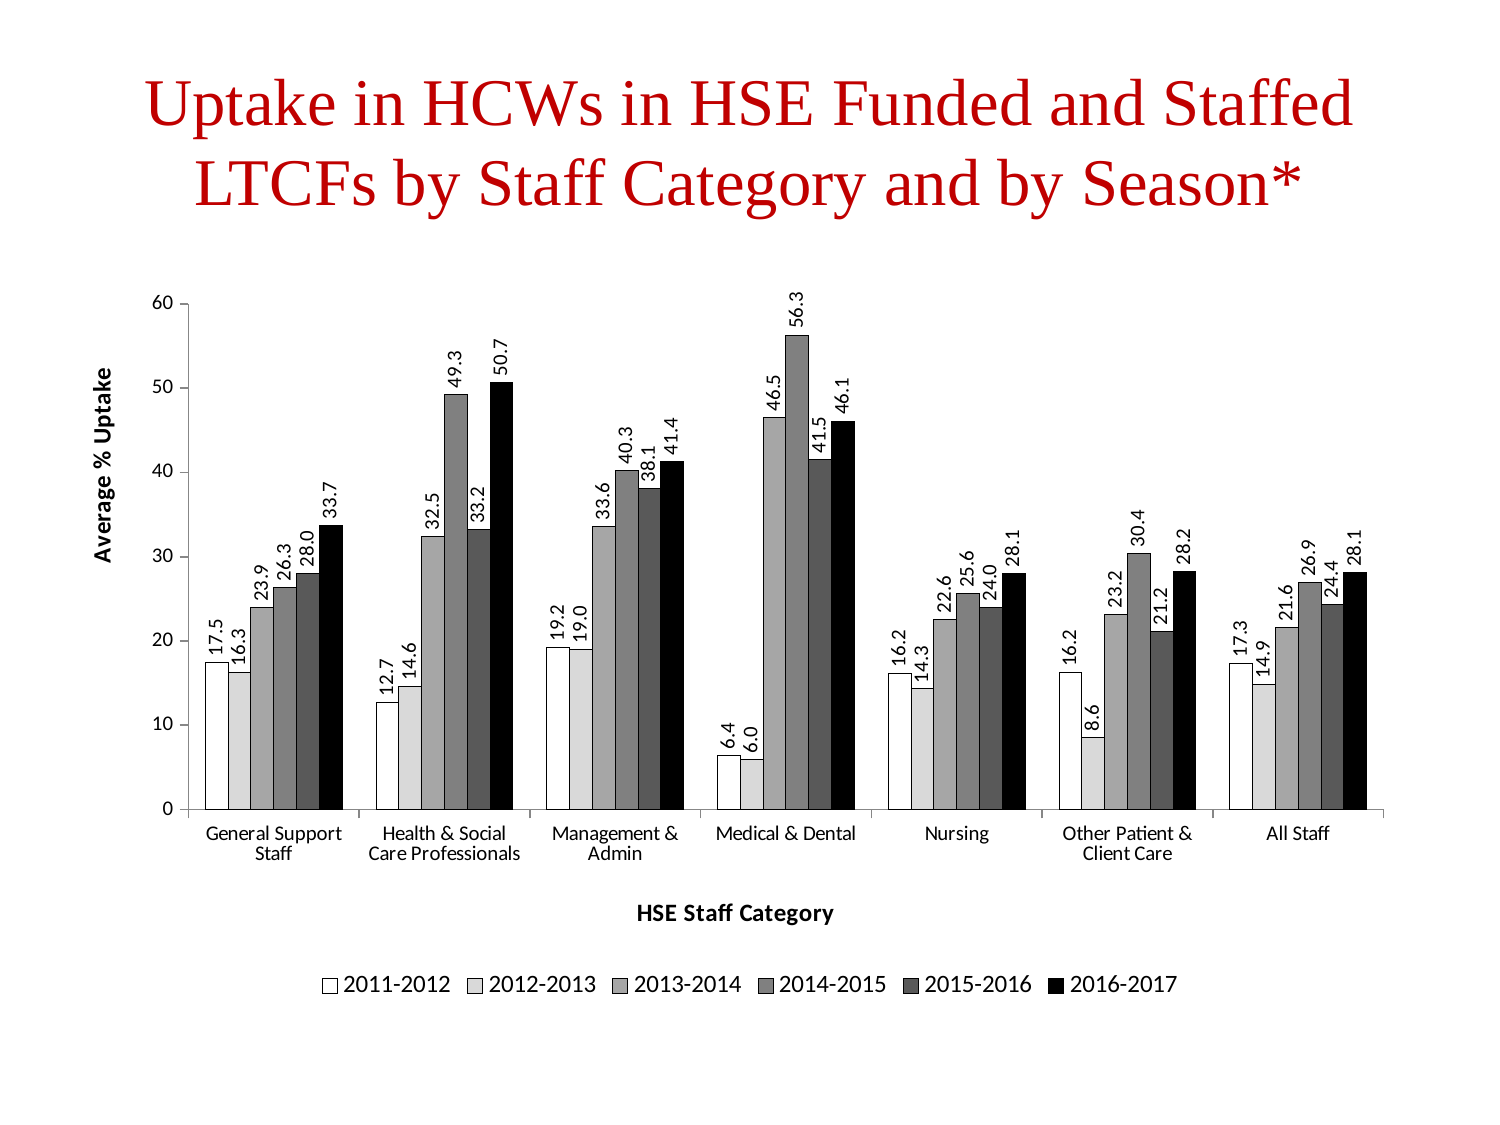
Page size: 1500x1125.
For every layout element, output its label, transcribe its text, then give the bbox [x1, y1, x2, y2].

chart [74, 262, 1426, 1006]
title Uptake in HCWs in HSE Funded and Staffed LTCFs by Staff Category and by Season* [75, 45, 1425, 233]
